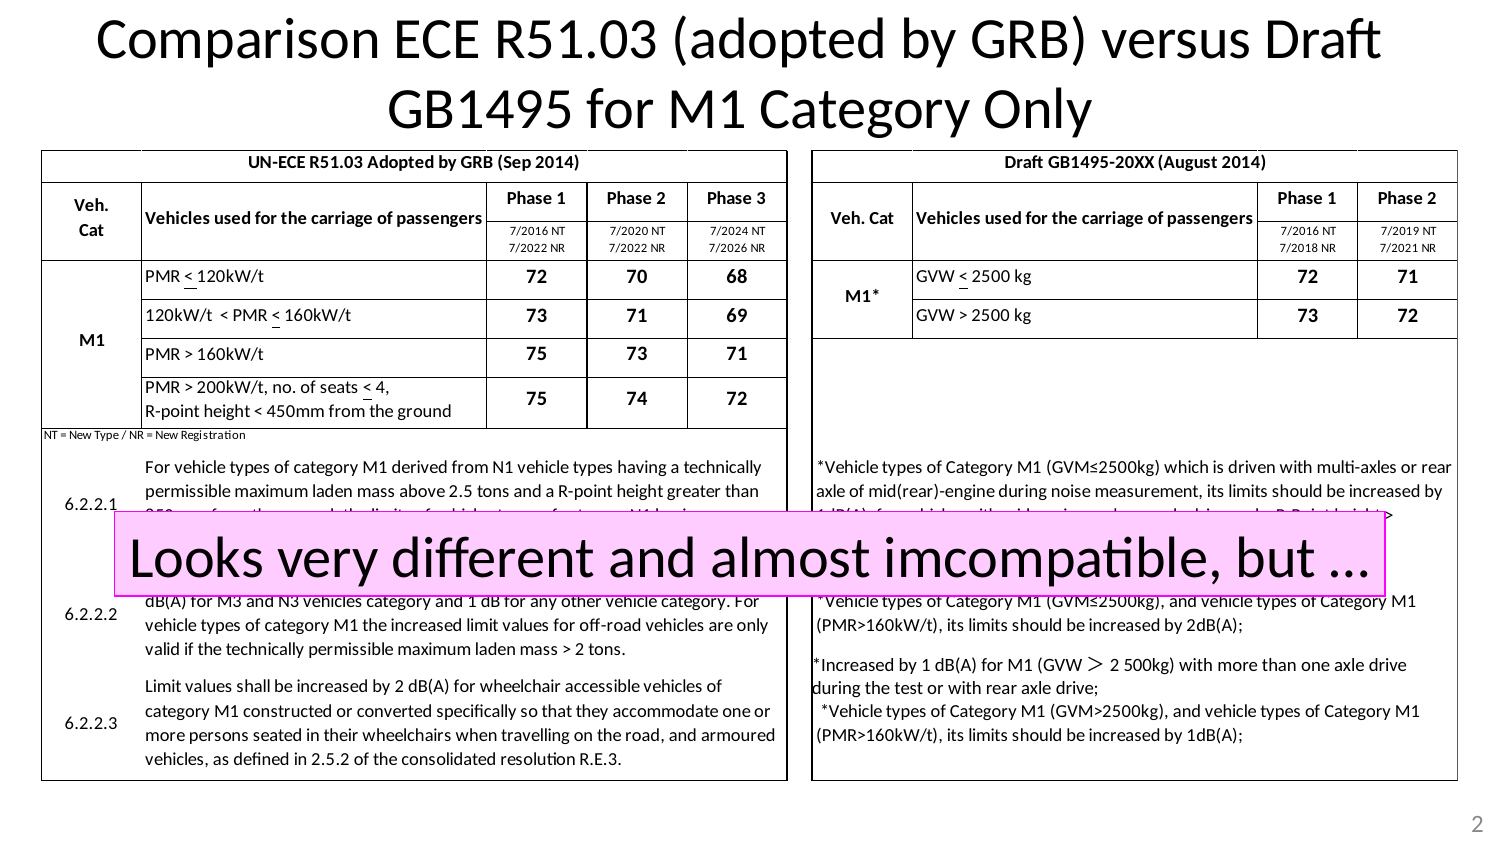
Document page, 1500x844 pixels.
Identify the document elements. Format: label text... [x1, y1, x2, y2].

text_box 2 [1442, 802, 1499, 843]
title Comparison ECE R51.03 (adopted by GRB) versus Draft GB1495 for M1 Category Only [64, 0, 1415, 141]
picture [40, 149, 1459, 783]
